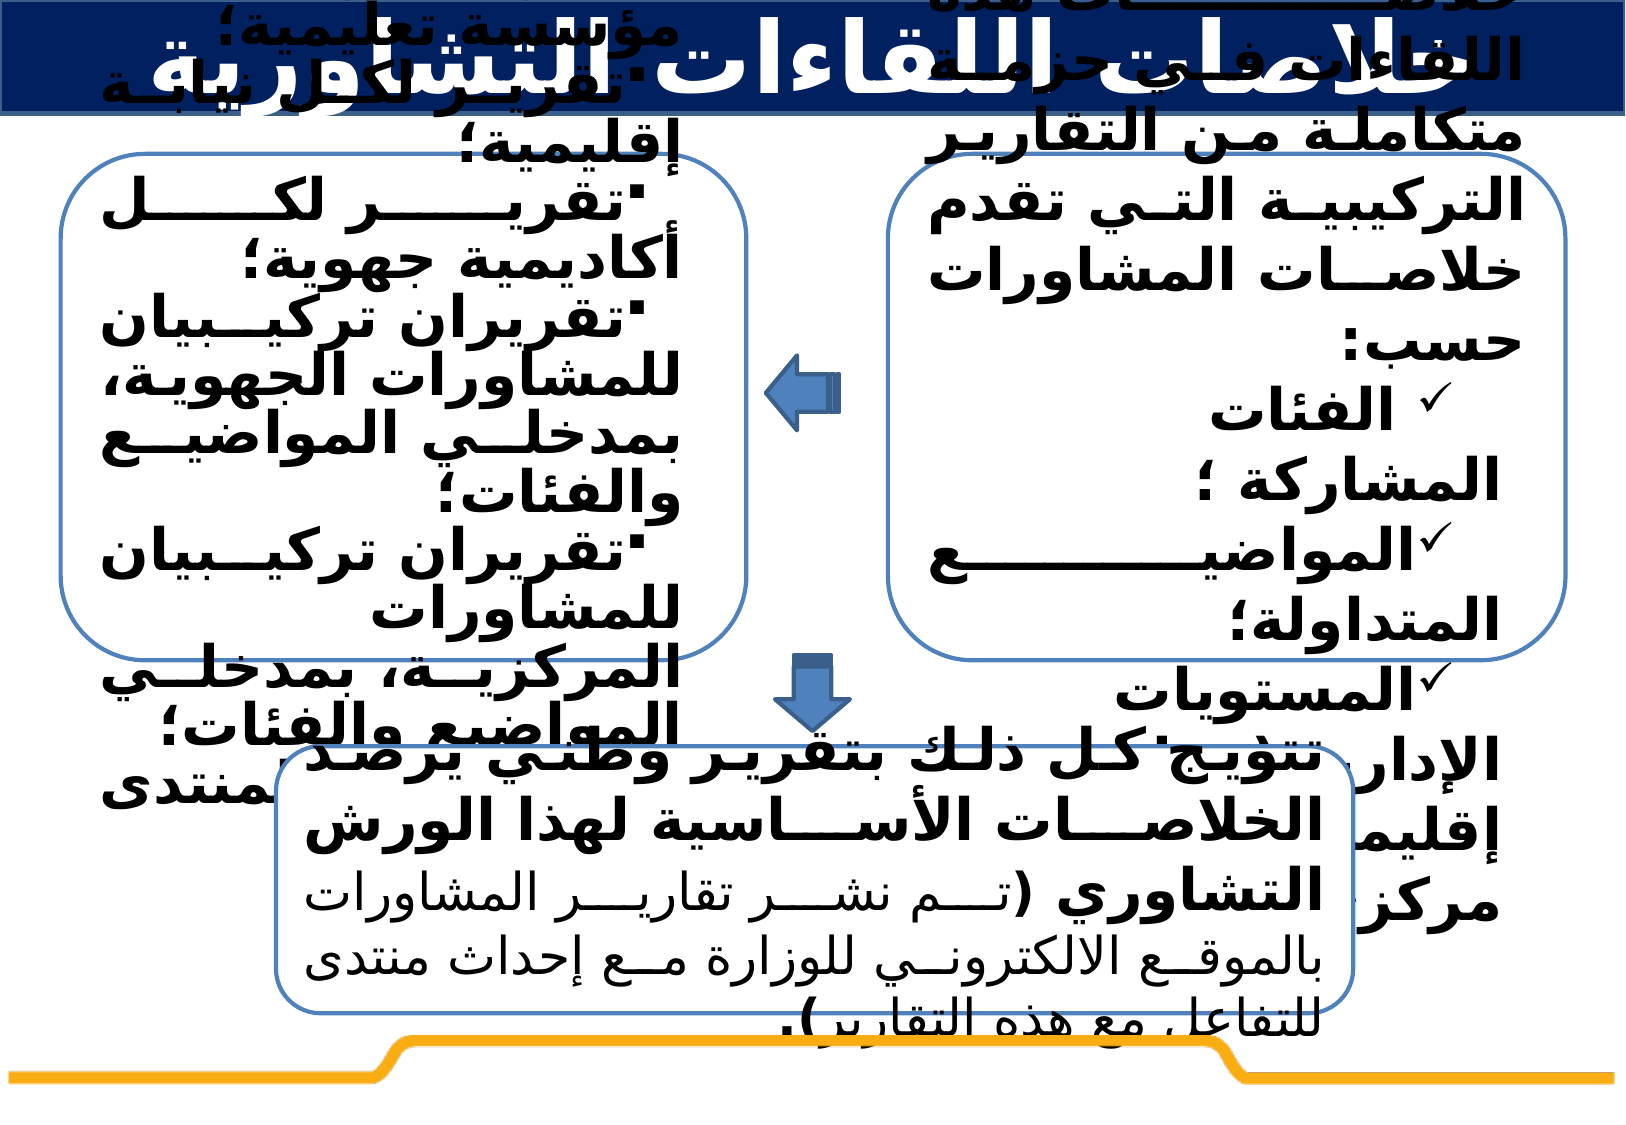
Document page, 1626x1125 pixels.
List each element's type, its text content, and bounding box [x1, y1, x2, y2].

text_box تم استثمار وتوثيق خلاصات هذه اللقاءات في حزمة متكاملة من التقارير التركيبية التي تقدم خلاصات المشاورات حسب: الفئات المشاركة ؛ المواضيع المتداولة؛ المستويات الإدارية (محلي، إقليمي، جهوي، مركزي). [885, 151, 1568, 663]
picture [8, 1035, 1615, 1085]
text_box تتويج كل ذلك بتقرير وطني يرصد الخلاصات الأساسية لهذا الورش التشاوري (تم نشر تقارير المشاورات بالموقع الالكتروني للوزارة مع إحداث منتدى للتفاعل مع هذه التقارير). [273, 744, 1356, 1016]
text_box [773, 653, 852, 733]
text_box [764, 353, 841, 433]
text_box خلاصات اللقاءات التشاورية [0, 0, 1625, 123]
text_box تقرير لكل مؤسسة تعليمية؛ تقرير لكل نيابة إقليمية؛ تقرير لكل أكاديمية جهوية؛ تقريران تركيبيان للمشاورات الجهوية، بمدخلي المواضيع والفئات؛ تقريران تركيبيان للمشاورات المركزية، بمدخلي المواضيع والفئات؛ تقرير المنتدى الالكتروني. [58, 151, 749, 663]
